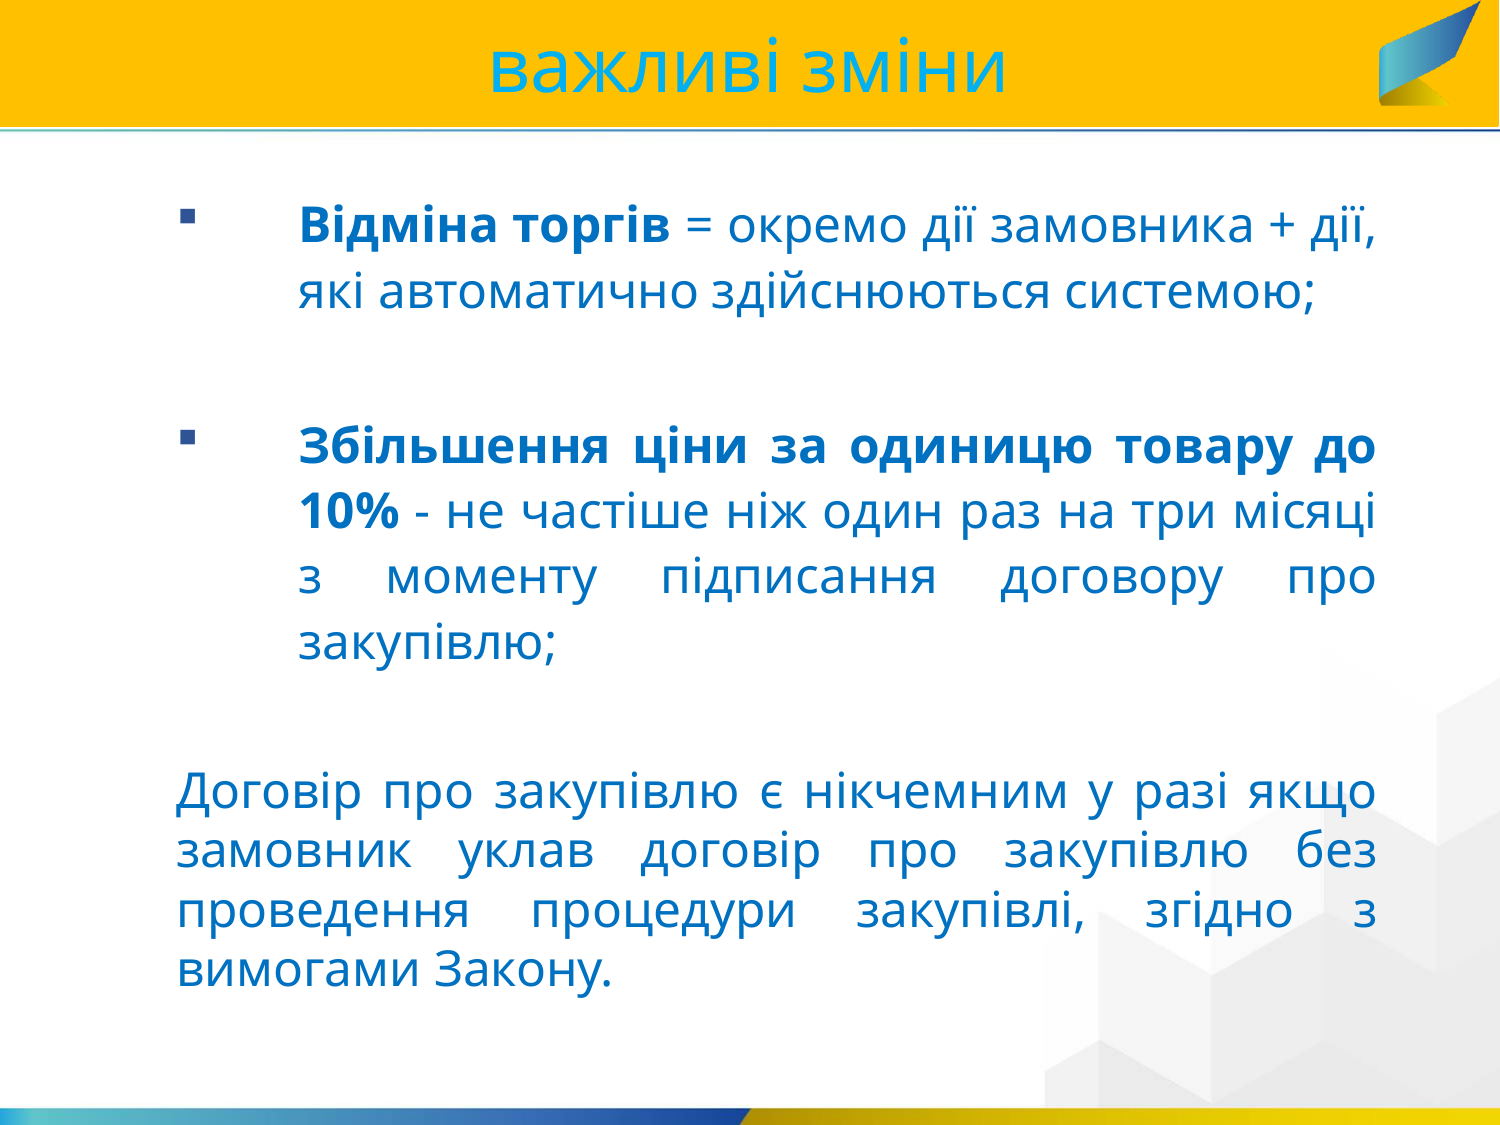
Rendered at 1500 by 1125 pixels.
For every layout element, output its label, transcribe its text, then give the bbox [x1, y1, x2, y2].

title важливі зміни [0, 0, 1499, 127]
list Відміна торгів = окремо дії замовника + дії, які автоматично здійснюються системою; Збільшення ціни за одиницю товару до 10% - не частіше ніж один раз на три місяці з моменту підписання договору про закупівлю; Договір про закупівлю є нікчемним у разі якщо замовник уклав договір про закупівлю без проведення процедури закупівлі, згідно з вимогами Закону. [123, 179, 1393, 1069]
picture [1375, 0, 1484, 108]
picture [0, 0, 1500, 1125]
